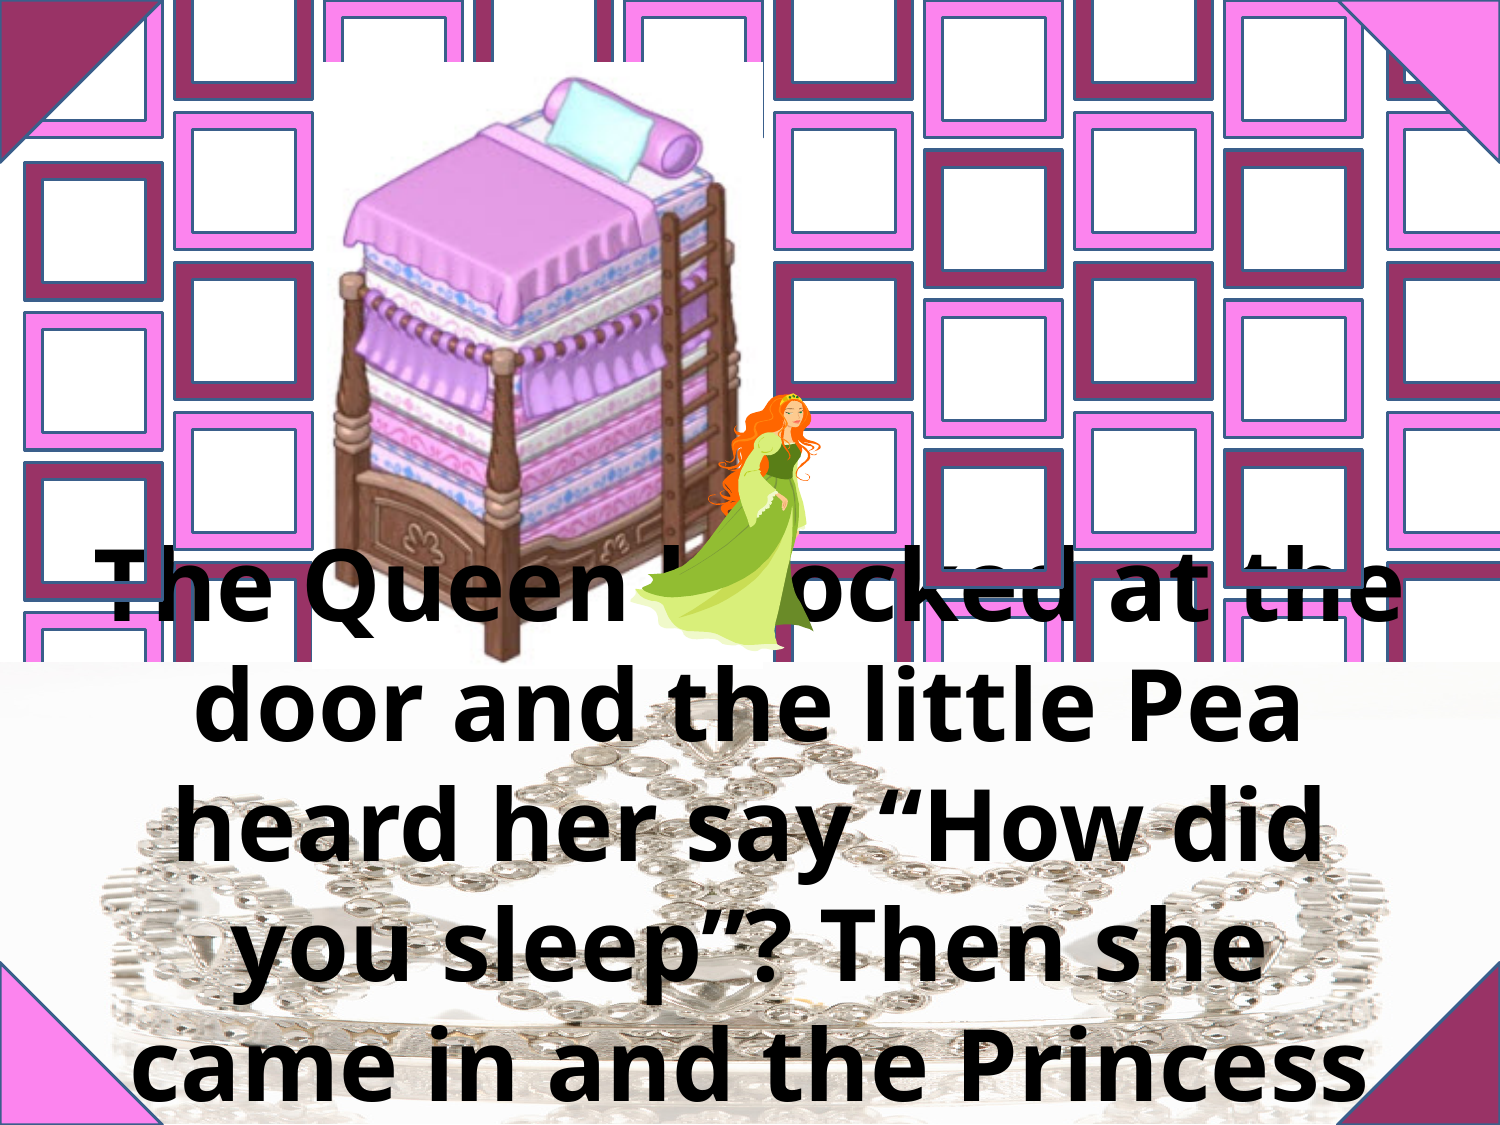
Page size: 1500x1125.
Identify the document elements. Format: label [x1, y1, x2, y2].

text_box [1336, 0, 1500, 164]
text_box [923, 298, 1064, 439]
text_box [23, 611, 164, 653]
text_box [1073, 261, 1214, 401]
text_box [1386, 261, 1500, 401]
text_box [1386, 561, 1500, 653]
text_box [1073, 411, 1214, 551]
text_box [594, 0, 614, 54]
text_box [27, 2, 164, 139]
text_box [1073, 561, 1214, 653]
text_box [23, 161, 164, 302]
text_box [0, 0, 164, 164]
text_box [1223, 298, 1364, 439]
text_box [173, 561, 304, 653]
text_box [923, 0, 1064, 139]
text_box [1223, 0, 1364, 139]
text_box [173, 0, 314, 101]
text_box [473, 0, 494, 54]
picture [0, 662, 1500, 1124]
text_box [923, 448, 1064, 589]
text_box [1073, 111, 1214, 251]
text_box [173, 261, 304, 401]
text_box [1386, 411, 1500, 551]
text_box [1073, 0, 1214, 101]
text_box [1386, 52, 1435, 101]
text_box [839, 411, 914, 551]
text_box [923, 598, 1064, 653]
text_box [173, 411, 304, 551]
text_box [923, 148, 1064, 289]
text_box [773, 261, 914, 401]
text_box [23, 311, 164, 452]
text_box [1223, 148, 1364, 289]
picture [312, 62, 763, 670]
text_box [839, 561, 914, 653]
text_box [623, 0, 764, 54]
text_box [23, 461, 164, 602]
text_box [323, 0, 464, 54]
text_box [1223, 598, 1364, 653]
text_box [1386, 111, 1500, 251]
text_box [173, 111, 304, 251]
text_box [1223, 448, 1364, 589]
text_box [773, 0, 914, 101]
text_box [773, 111, 914, 251]
text_box [640, 385, 829, 649]
